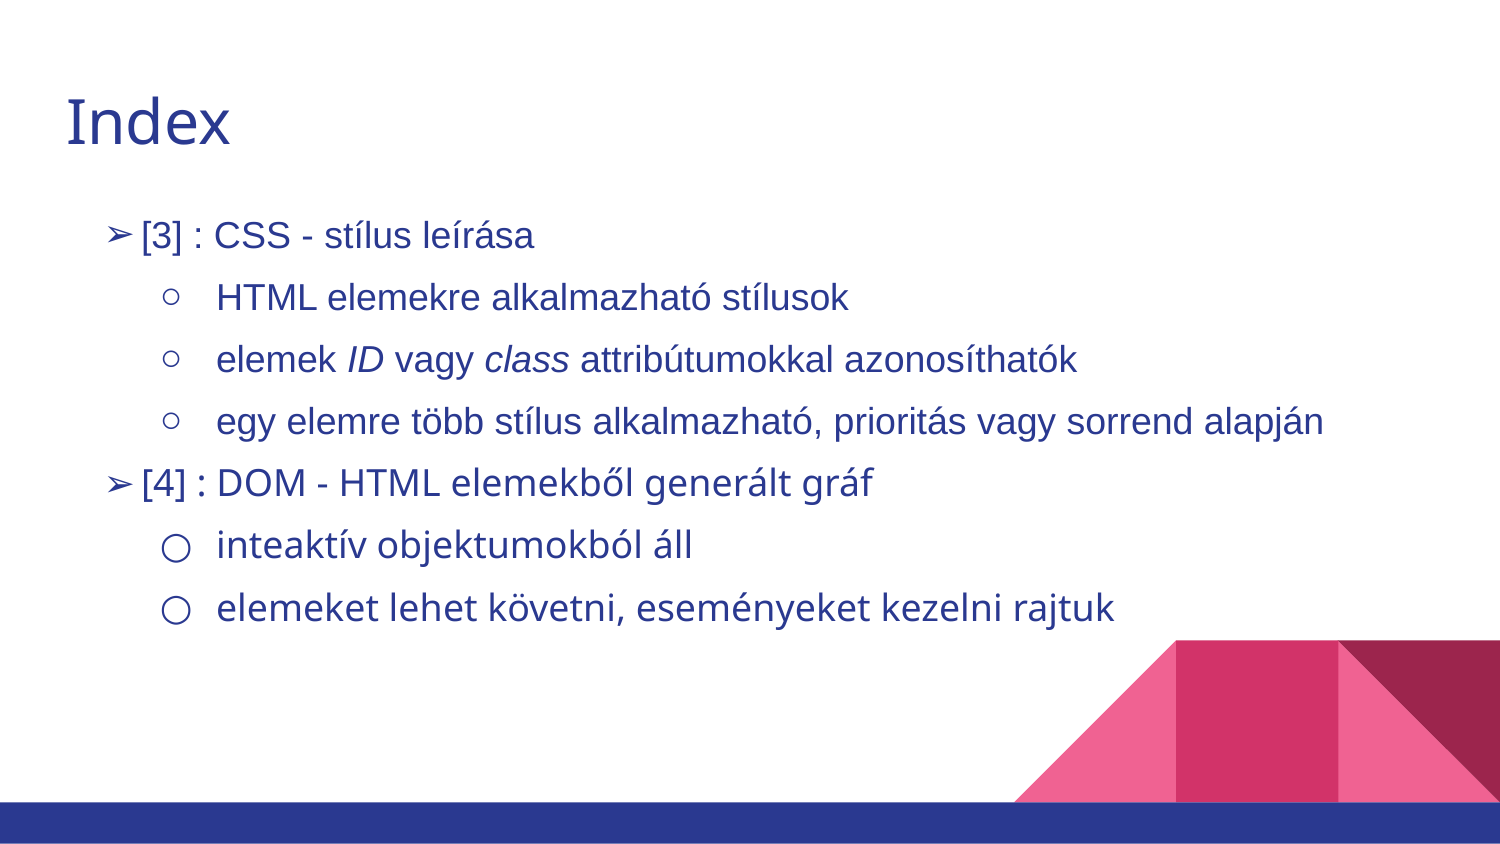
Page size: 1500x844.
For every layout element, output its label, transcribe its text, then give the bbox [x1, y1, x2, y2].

list [3] : CSS - stílus leírása HTML elemekre alkalmazható stílusok elemek ID vagy class attribútumokkal azonosíthatók egy elemre több stílus alkalmazható, prioritás vagy sorrend alapján [4] : DOM - HTML elemekből generált gráf inteaktív objektumokból áll elemeket lehet követni, eseményeket kezelni rajtuk [51, 189, 1449, 814]
title Index [51, 67, 1449, 167]
